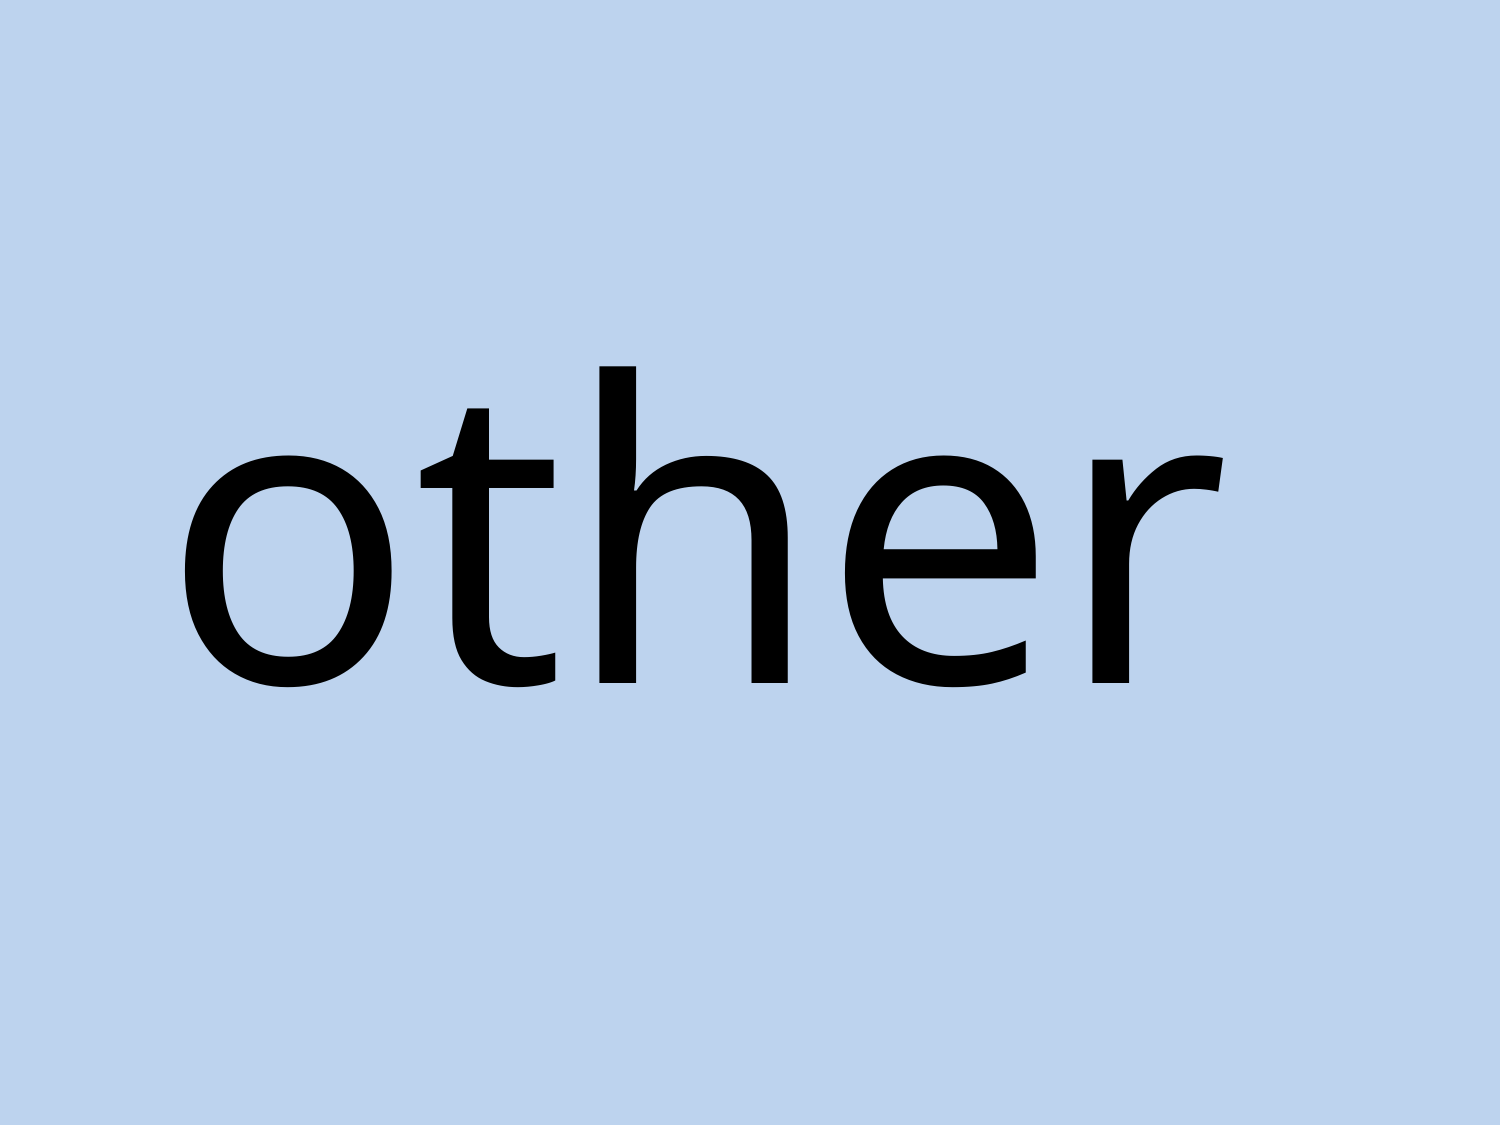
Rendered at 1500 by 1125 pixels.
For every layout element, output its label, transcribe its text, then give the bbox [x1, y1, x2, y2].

text_box other [41, 259, 1459, 775]
